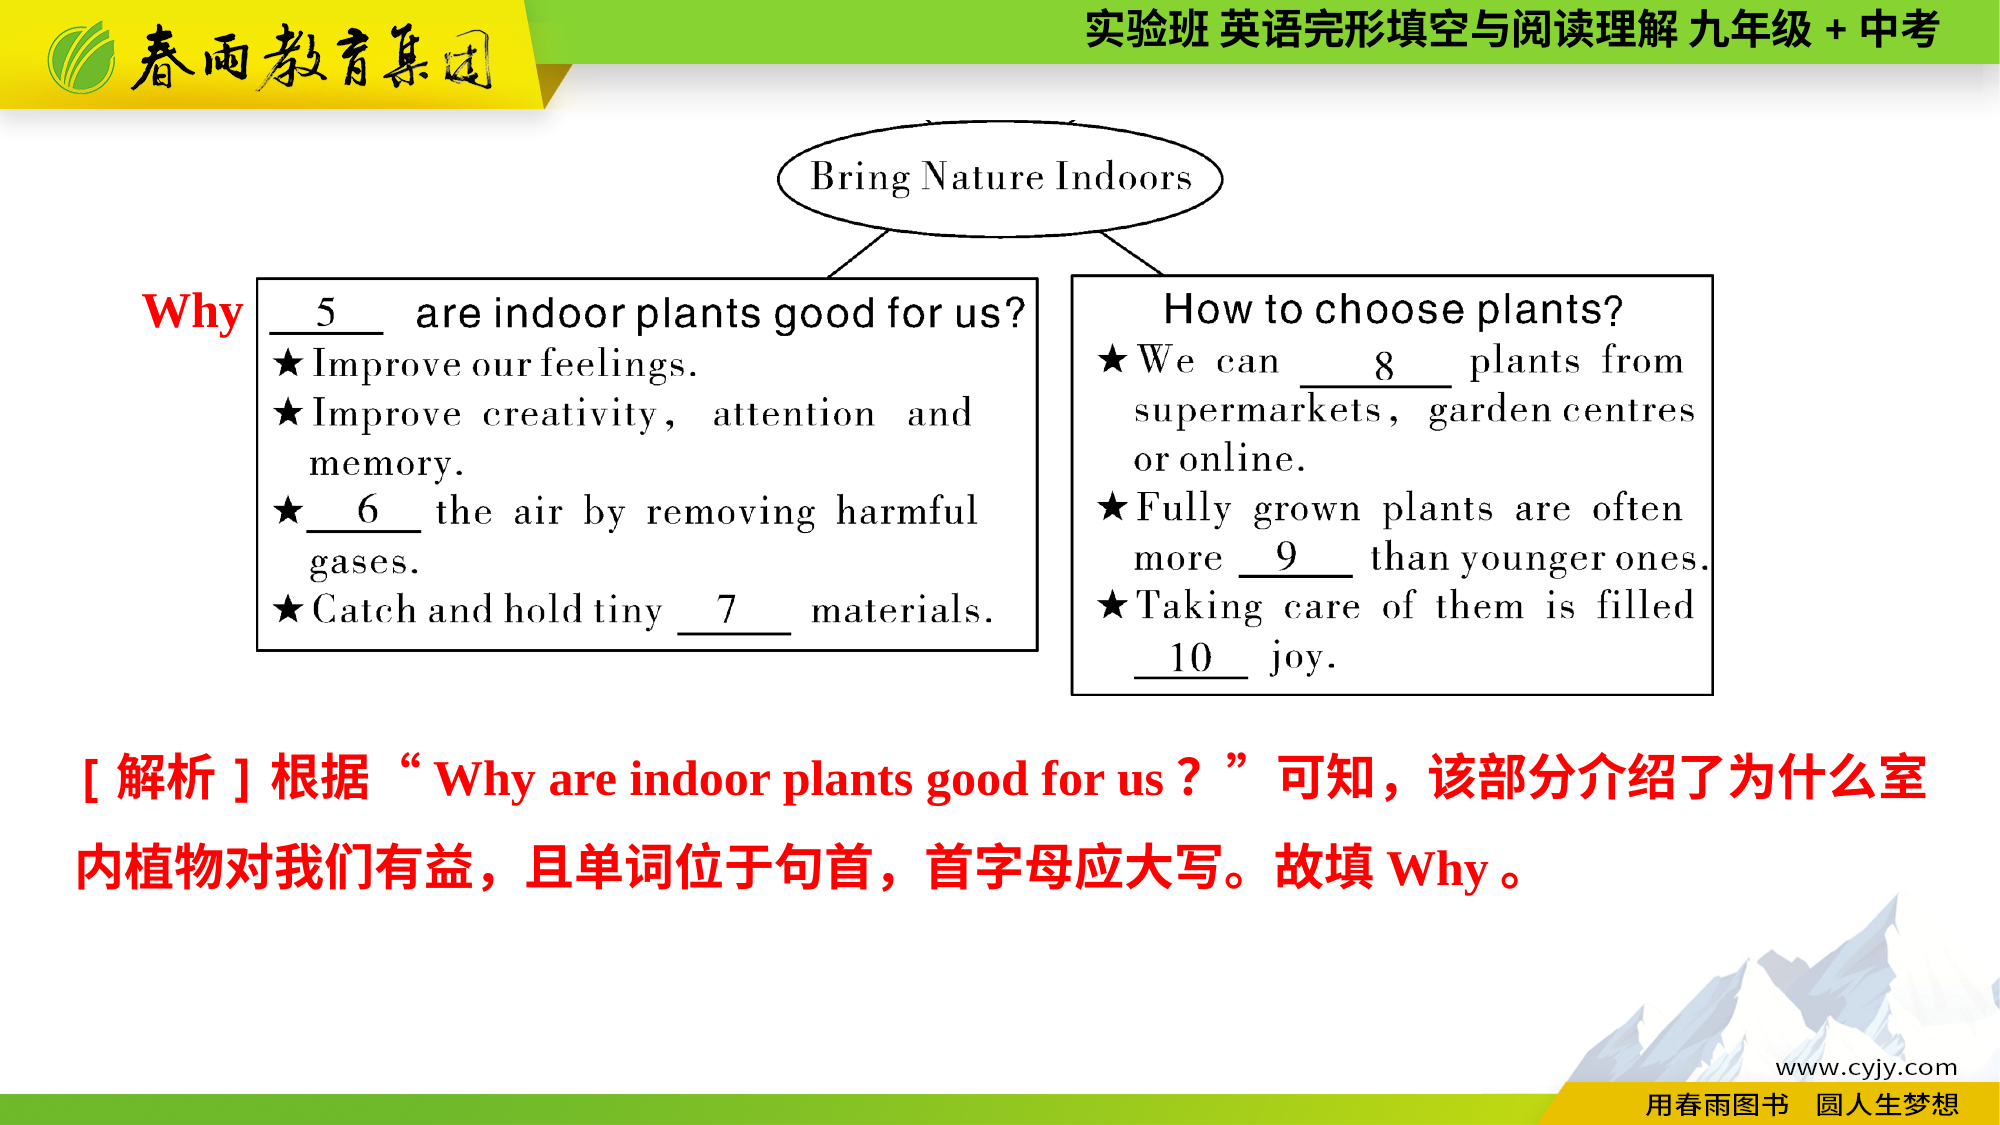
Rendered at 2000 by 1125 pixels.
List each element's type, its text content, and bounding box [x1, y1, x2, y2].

list [解析]根据“Why are indoor plants good for us？”可知，该部分介绍了为什么室内植物对我们有益，且单词位于句首，首字母应大写。故填Why。 [59, 708, 1944, 894]
picture [0, 0, 2000, 1125]
text_box Why [126, 270, 226, 345]
